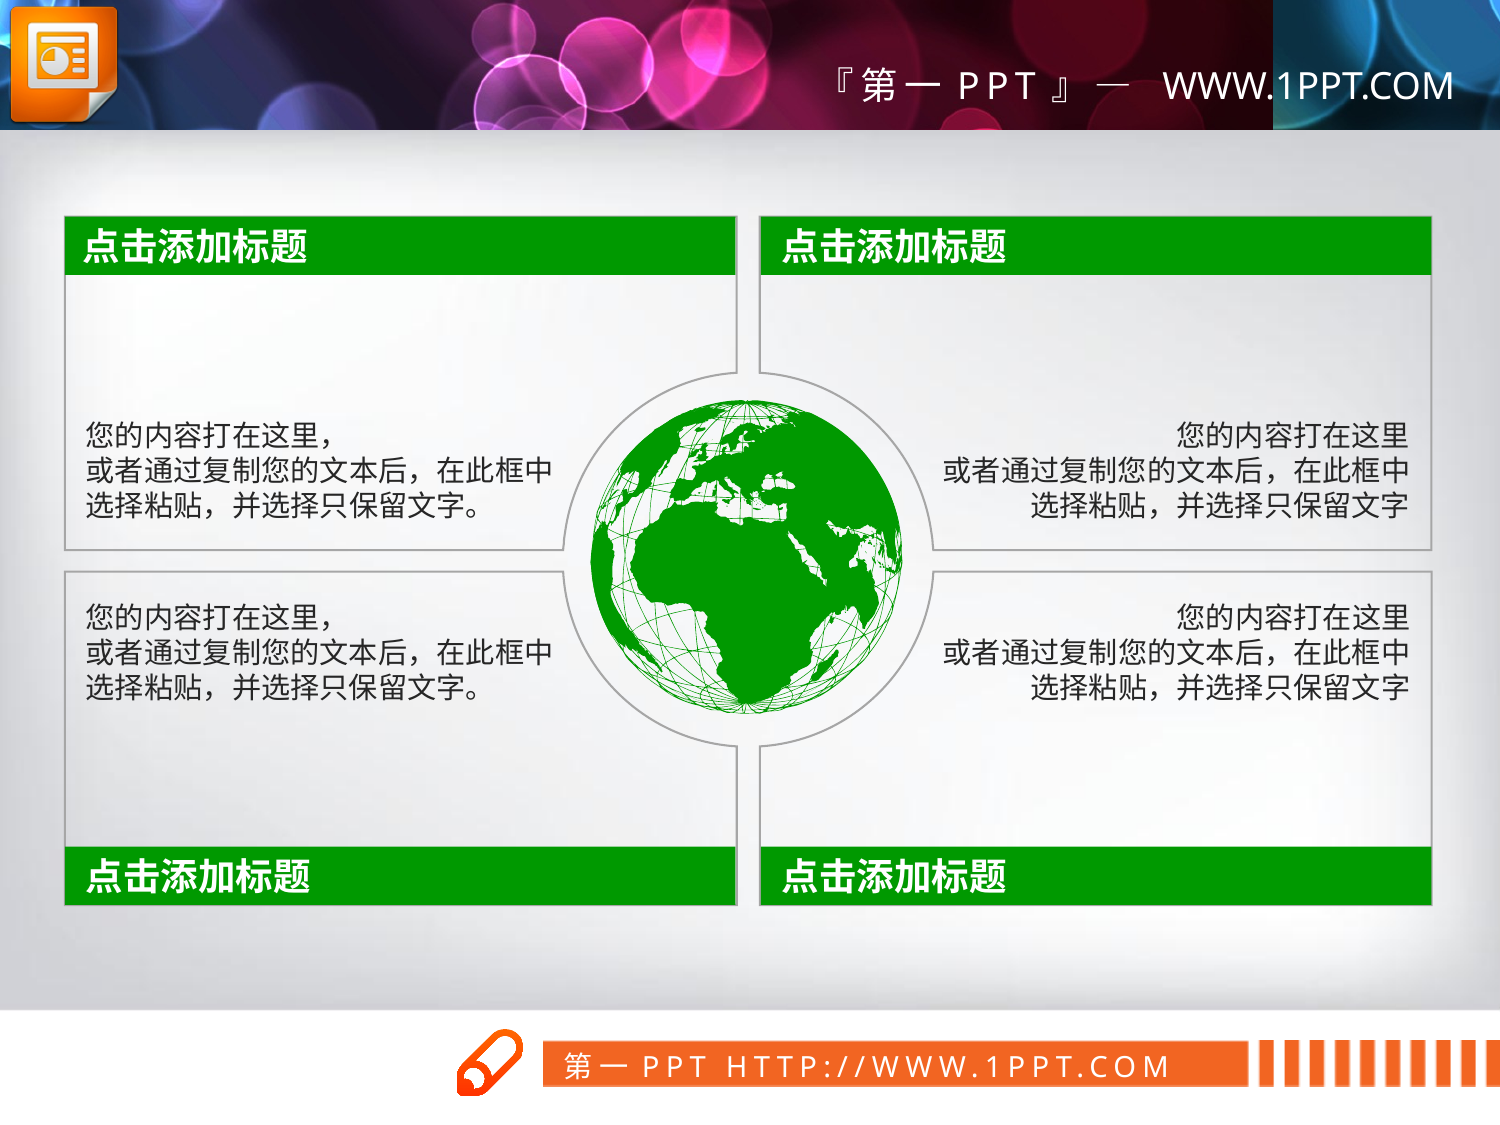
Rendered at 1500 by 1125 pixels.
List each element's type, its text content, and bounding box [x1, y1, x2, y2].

text_box 您的内容打在这里 或者通过复制您的文本后，在此框中 选择粘贴，并选择只保留文字 [759, 571, 1432, 906]
text_box 点击添加标题 [760, 216, 1432, 275]
picture [0, 0, 1500, 1012]
text_box 点击添加标题 [64, 846, 736, 905]
text_box 点击添加标题 [760, 846, 1432, 905]
text_box 点击添加标题 [64, 216, 736, 275]
text_box 您的内容打在这里， 或者通过复制您的文本后，在此框中 选择粘贴，并选择只保留文字。 [64, 216, 737, 551]
text_box 您的内容打在这里 或者通过复制您的文本后，在此框中 选择粘贴，并选择只保留文字 [759, 216, 1432, 551]
picture [543, 1040, 1500, 1087]
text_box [590, 399, 903, 715]
text_box 您的内容打在这里， 或者通过复制您的文本后，在此框中 选择粘贴，并选择只保留文字。 [64, 571, 737, 906]
